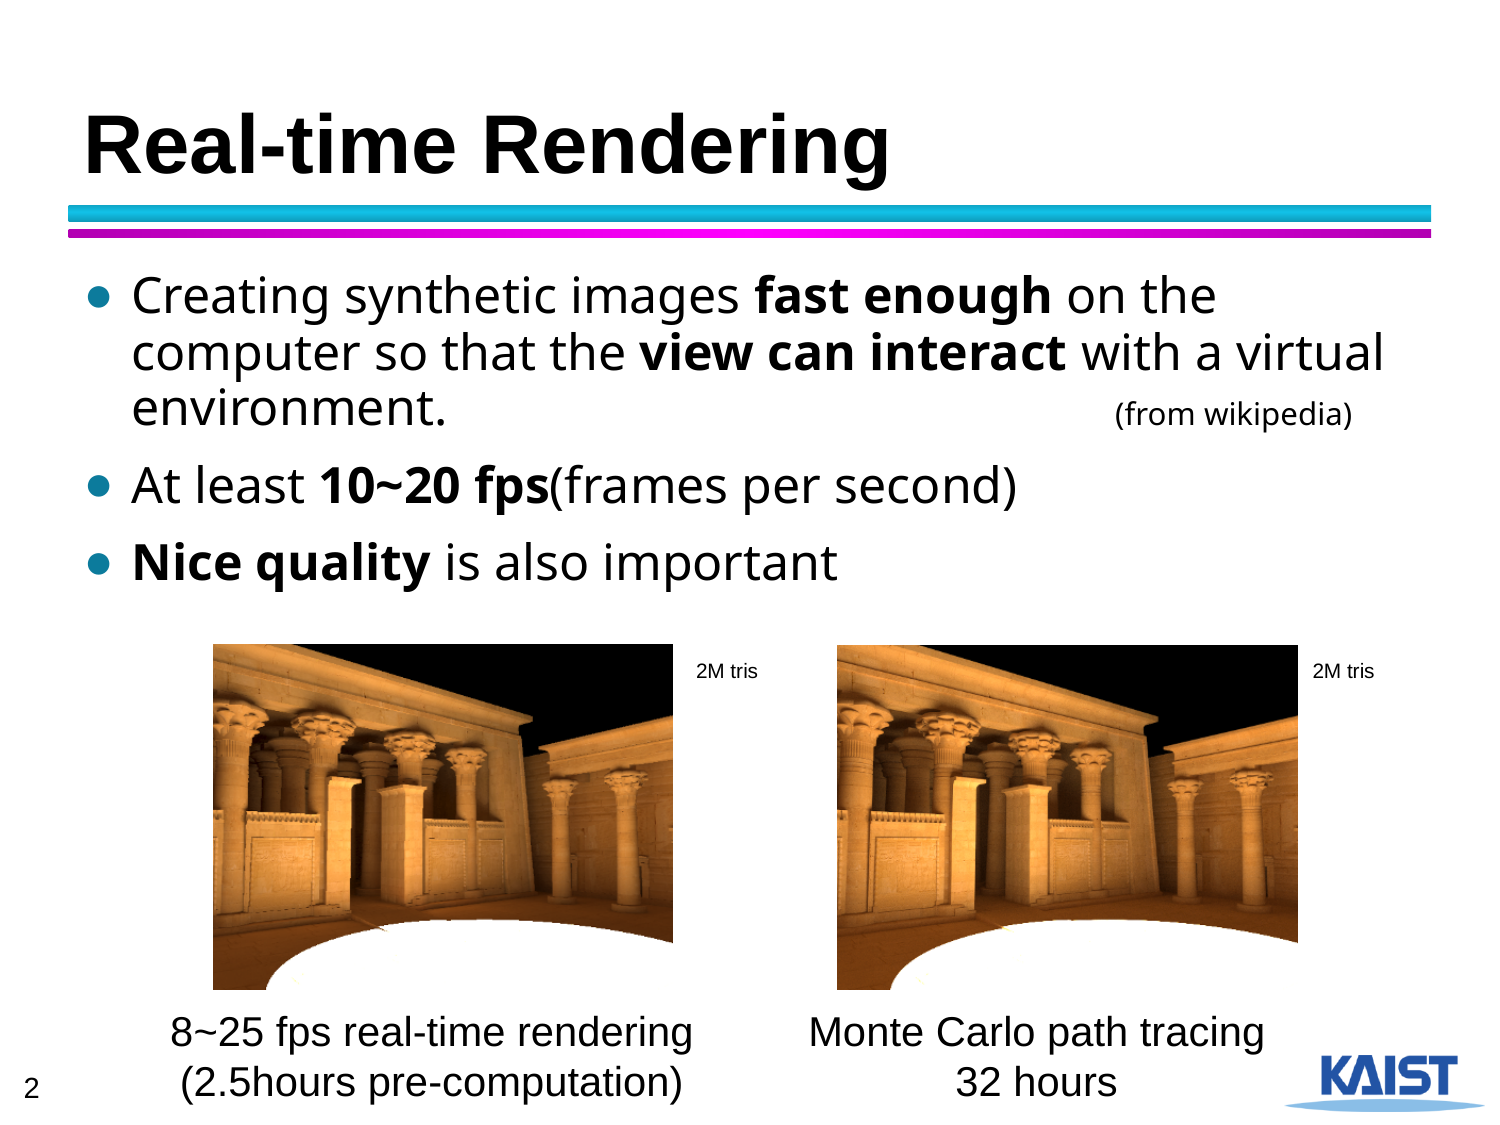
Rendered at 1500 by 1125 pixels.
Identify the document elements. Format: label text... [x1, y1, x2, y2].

picture [837, 645, 1298, 990]
text_box Monte Carlo path tracing 32 hours [741, 997, 1332, 1113]
title Real-time Rendering [68, 48, 1428, 199]
text_box 2M tris [680, 649, 774, 690]
picture [213, 644, 673, 990]
text_box 8~25 fps real-time rendering (2.5hours pre-computation) [136, 997, 728, 1113]
text_box 2M tris [1301, 649, 1391, 690]
list Creating synthetic images fast enough on the computer so that the view can interact with a virtual environment. (from wikipedia) At least 10~20 fps(frames per second) Nice quality is also important [68, 259, 1434, 600]
picture [1332, 1055, 1485, 1112]
